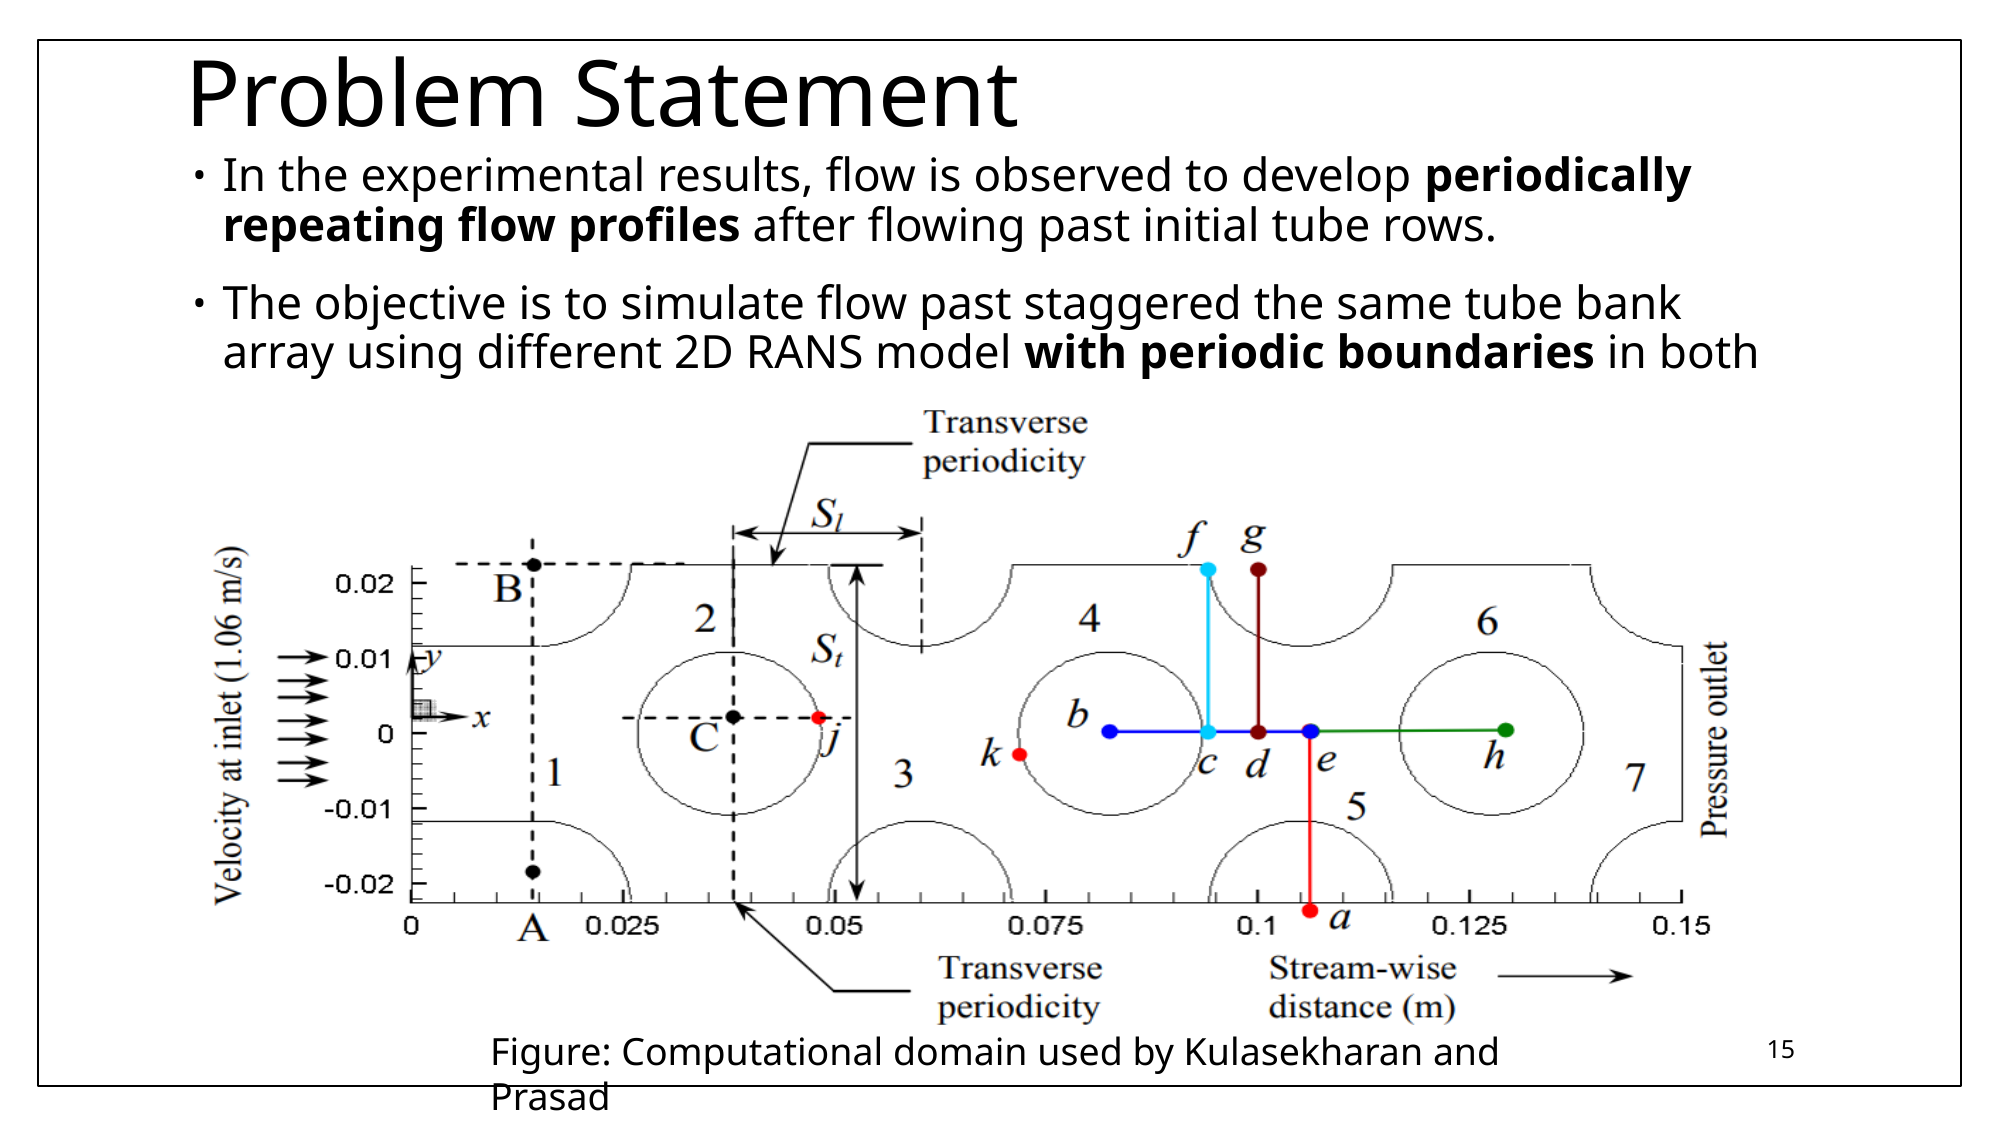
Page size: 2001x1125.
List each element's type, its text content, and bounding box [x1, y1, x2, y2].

slide_number 15 [1561, 1020, 1811, 1081]
title Problem Statement [170, 36, 1821, 144]
picture [187, 378, 1803, 1035]
text_box Figure: Computational domain used by Kulasekharan and Prasad [475, 1046, 1561, 1125]
list In the experimental results, flow is observed to develop periodically repeating flow profiles after flowing past initial tube rows. The objective is to simulate flow past staggered the same tube bank array using different 2D RANS model with periodic boundaries in both stream-wise and transverse directions. [170, 144, 1821, 805]
